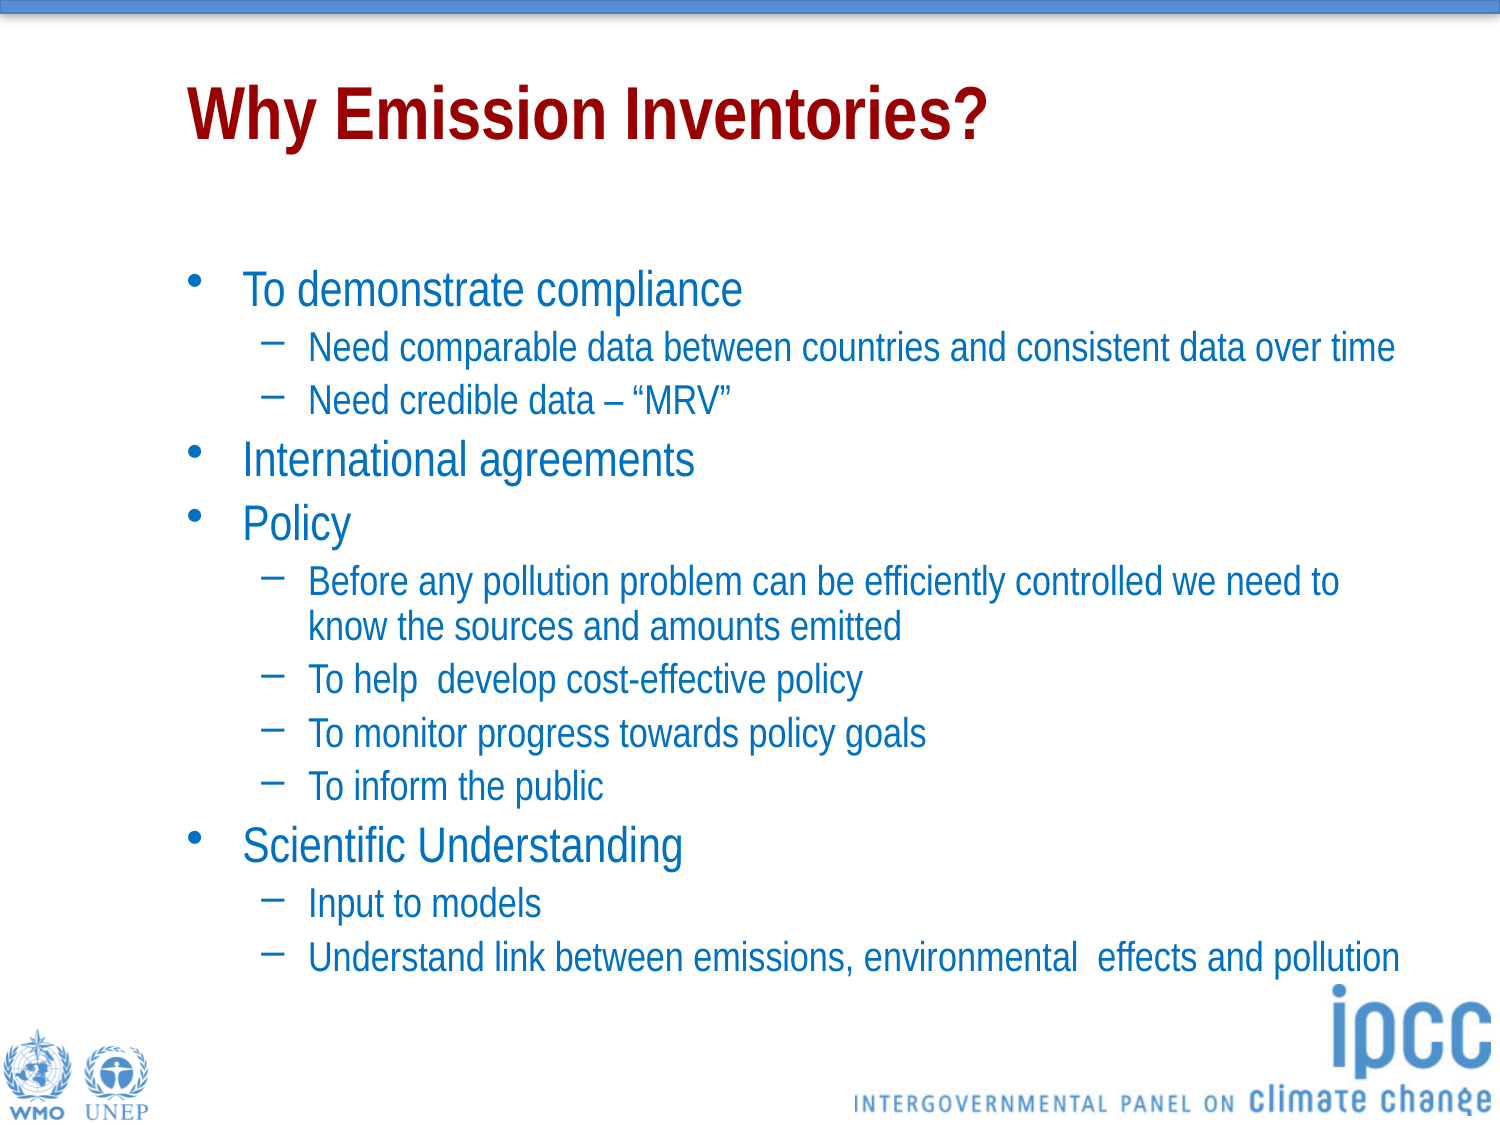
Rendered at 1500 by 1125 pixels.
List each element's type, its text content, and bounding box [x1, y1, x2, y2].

title Why Emission Inventories? [172, 26, 1473, 193]
picture [855, 984, 1491, 1116]
list To demonstrate compliance Need comparable data between countries and consistent data over time Need credible data – “MRV” International agreements Policy Before any pollution problem can be efficiently controlled we need to know the sources and amounts emitted To help develop cost-effective policy To monitor progress towards policy goals To inform the public Scientific Understanding Input to models Understand link between emissions, environmental effects and pollution [170, 255, 1424, 999]
picture [0, 1027, 153, 1125]
